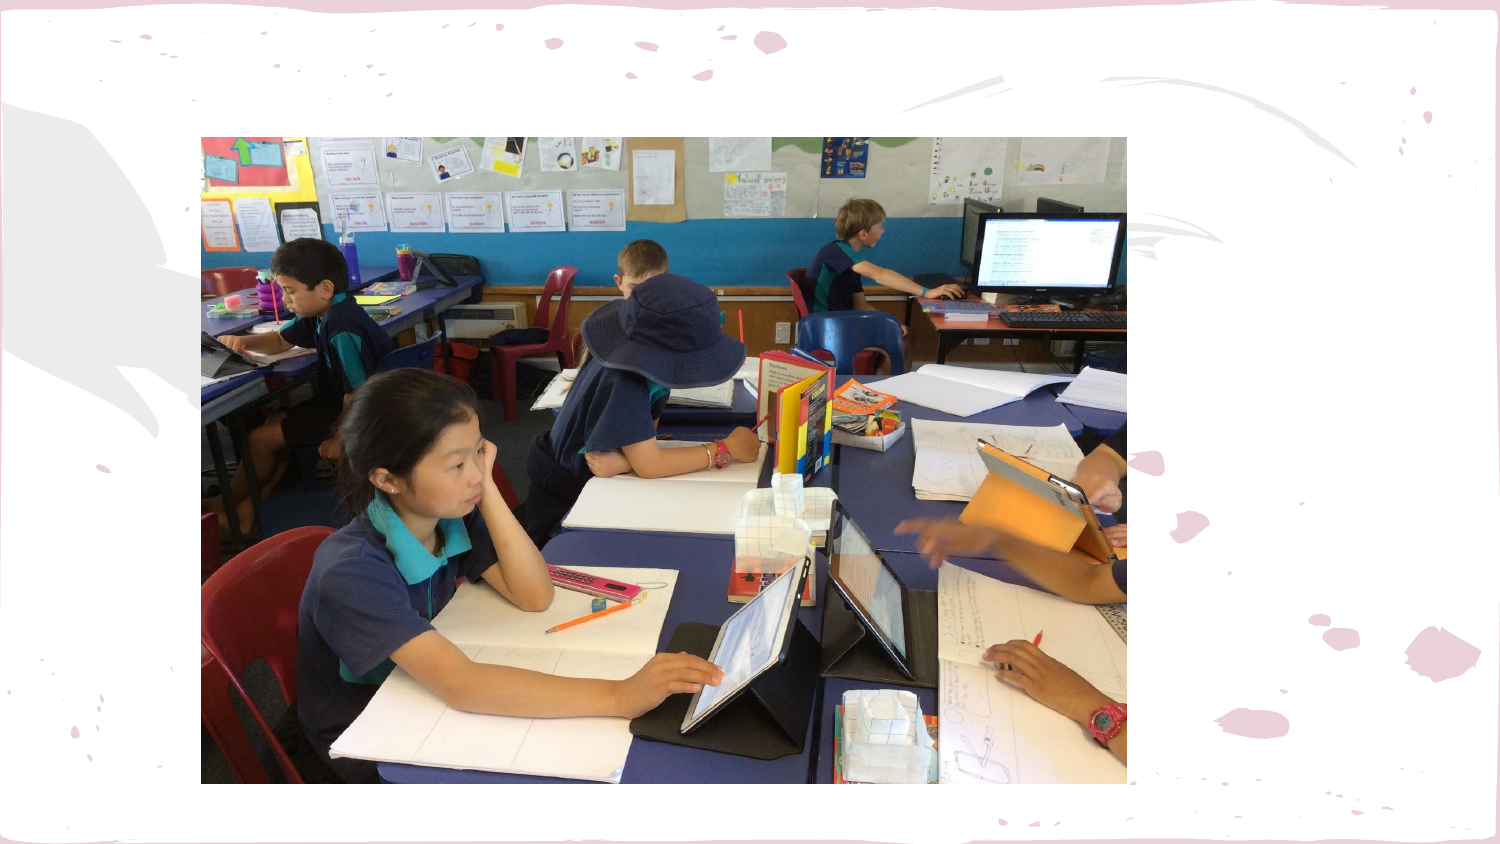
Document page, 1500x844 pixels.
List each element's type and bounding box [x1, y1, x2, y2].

picture [201, 136, 1127, 784]
